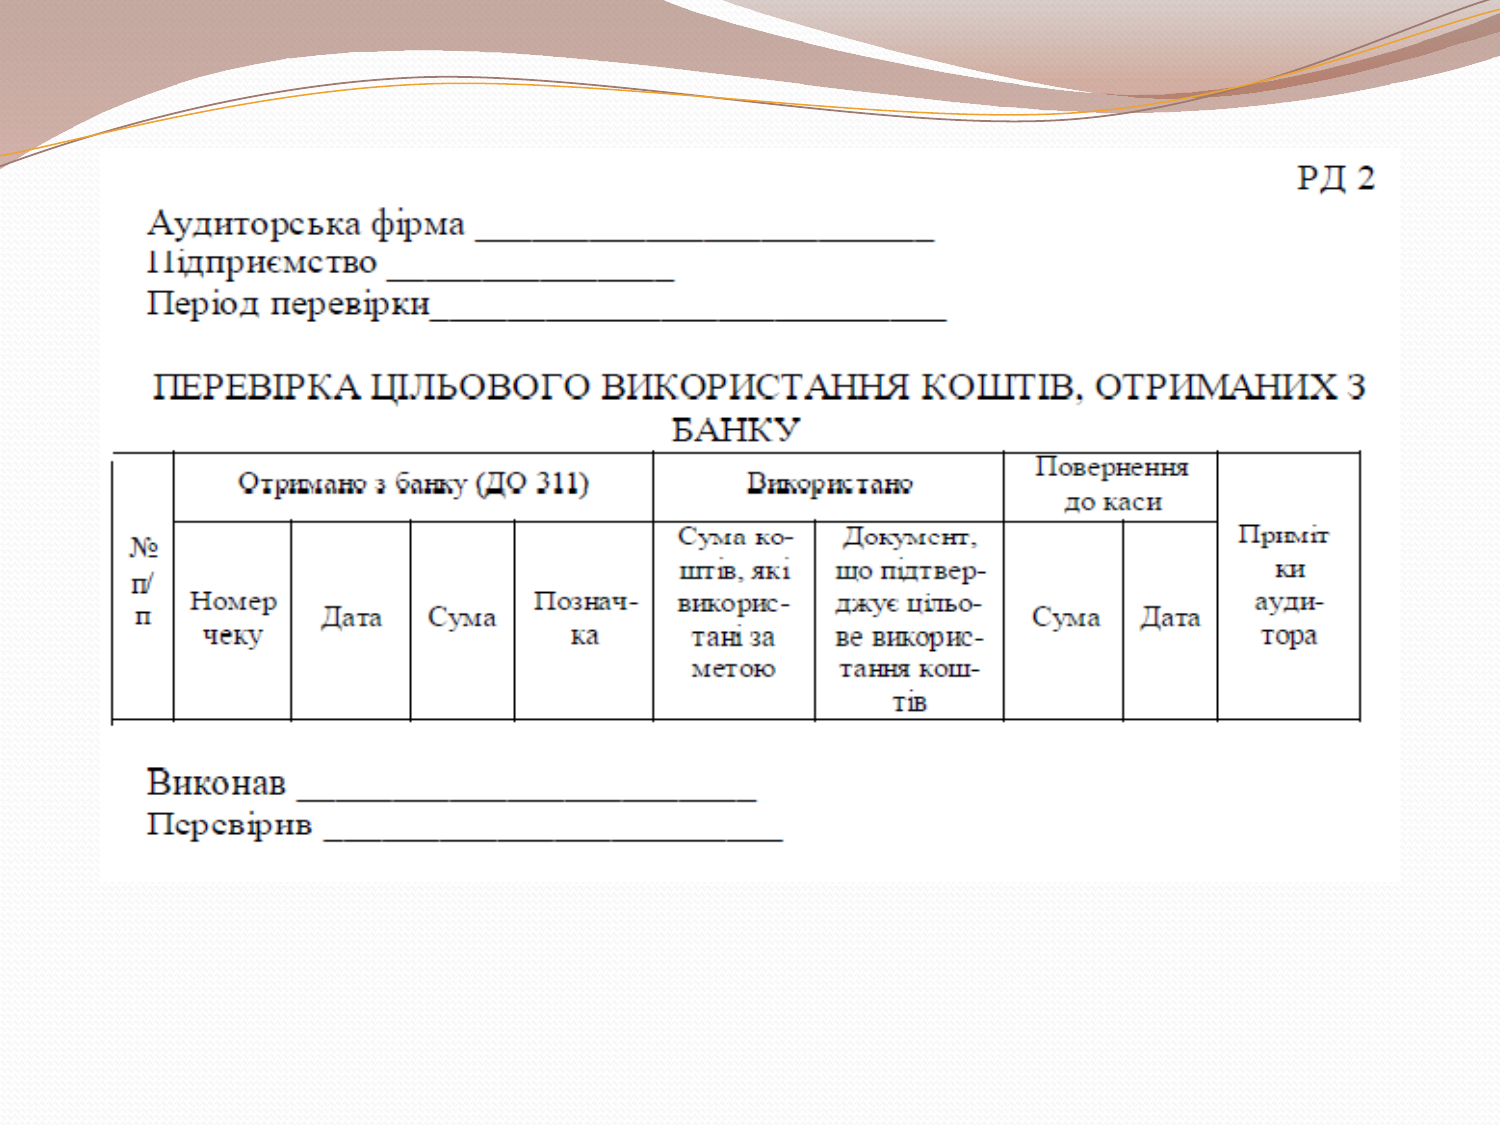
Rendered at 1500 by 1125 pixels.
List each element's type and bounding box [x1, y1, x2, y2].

picture [100, 148, 1400, 882]
